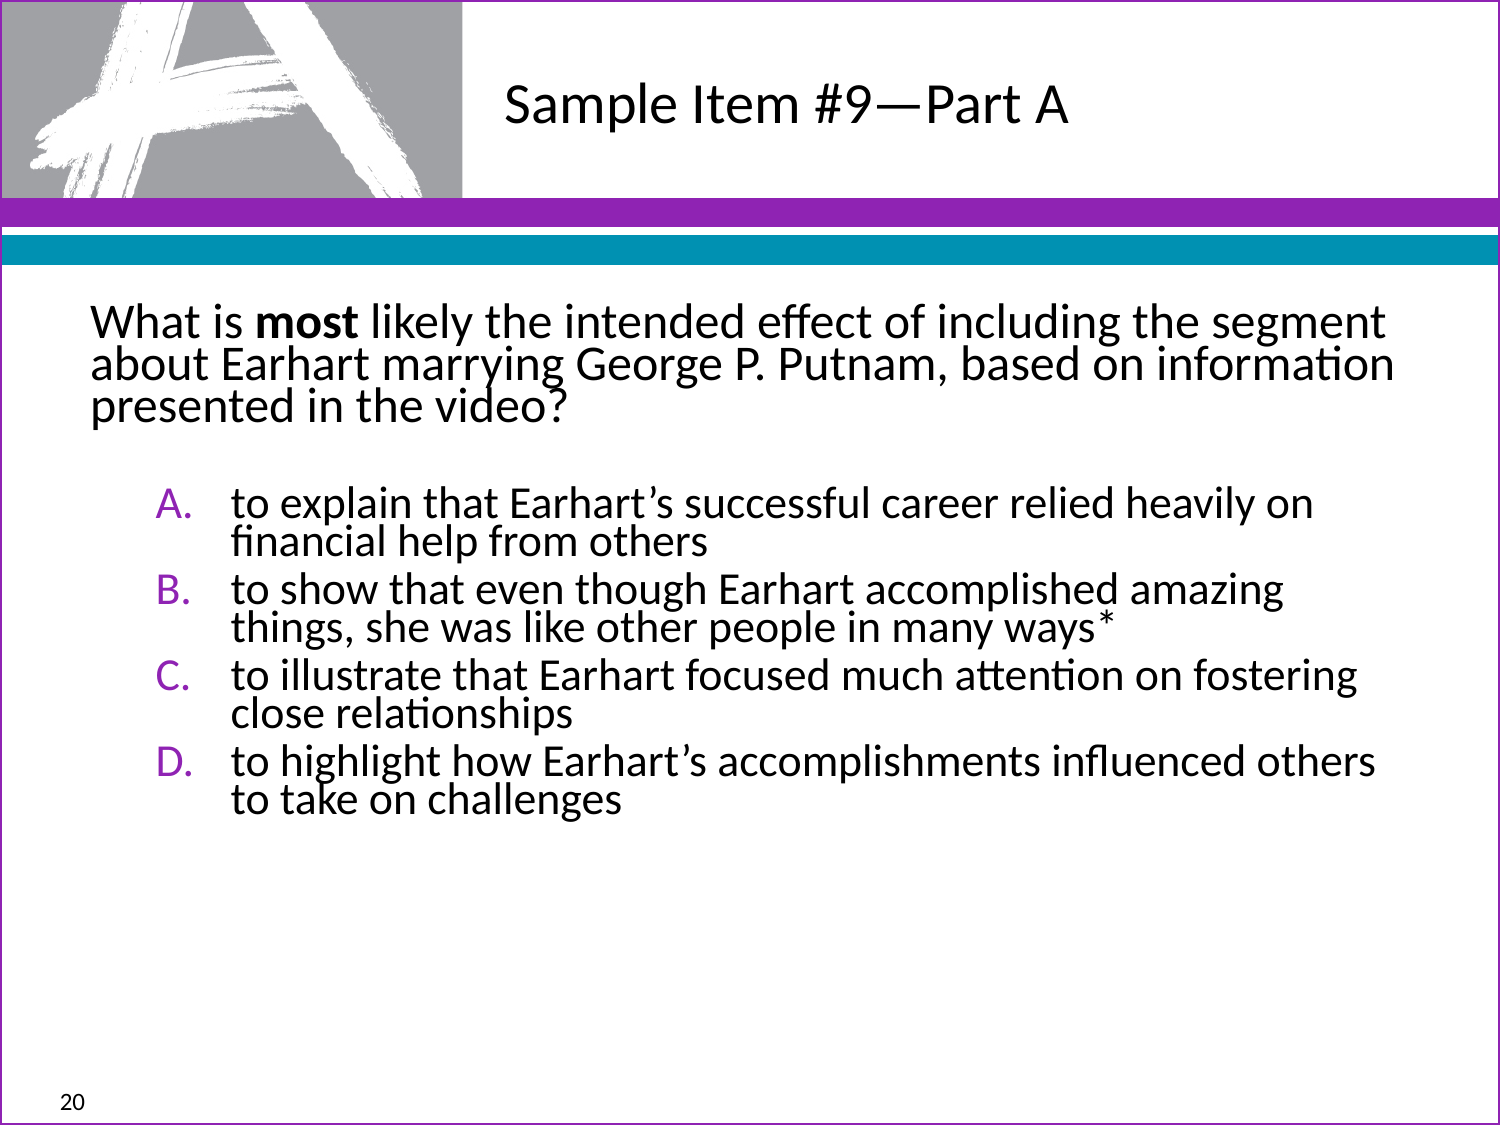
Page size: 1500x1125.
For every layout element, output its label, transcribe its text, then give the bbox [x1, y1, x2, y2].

title Sample Item #9—Part A [462, 0, 1500, 200]
picture [2, 2, 462, 198]
list What is most likely the intended effect of including the segment about Earhart marrying George P. Putnam, based on information presented in the video? to explain that Earhart’s successful career relied heavily on financial help from others to show that even though Earhart accomplished amazing things, she was like other people in many ways* to illustrate that Earhart focused much attention on fostering close relationships to highlight how Earhart’s accomplishments influenced others to take on challenges [75, 262, 1425, 1075]
slide_number 20 [0, 1077, 100, 1125]
